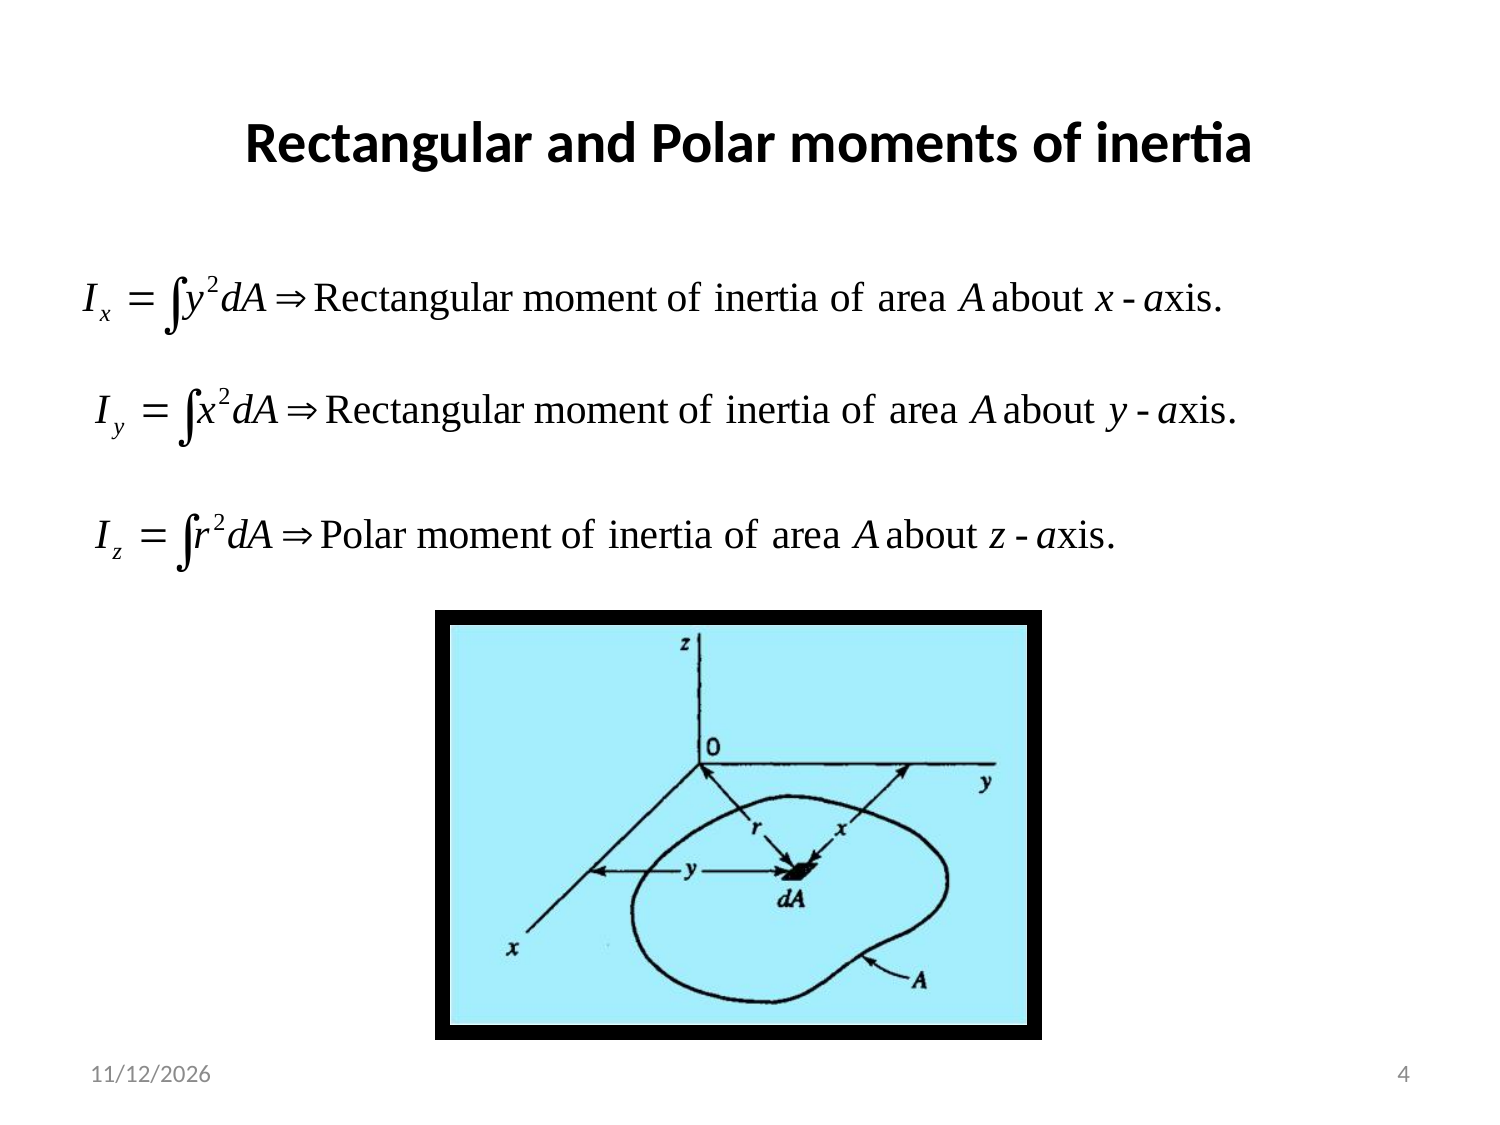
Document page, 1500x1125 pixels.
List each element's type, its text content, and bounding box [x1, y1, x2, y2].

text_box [74, 262, 1229, 340]
title Rectangular and Polar moments of inertia [75, 45, 1425, 233]
picture [449, 624, 1028, 1026]
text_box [87, 499, 1120, 577]
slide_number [75, 1042, 425, 1103]
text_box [87, 374, 1242, 452]
slide_number 4 [1074, 1042, 1425, 1103]
